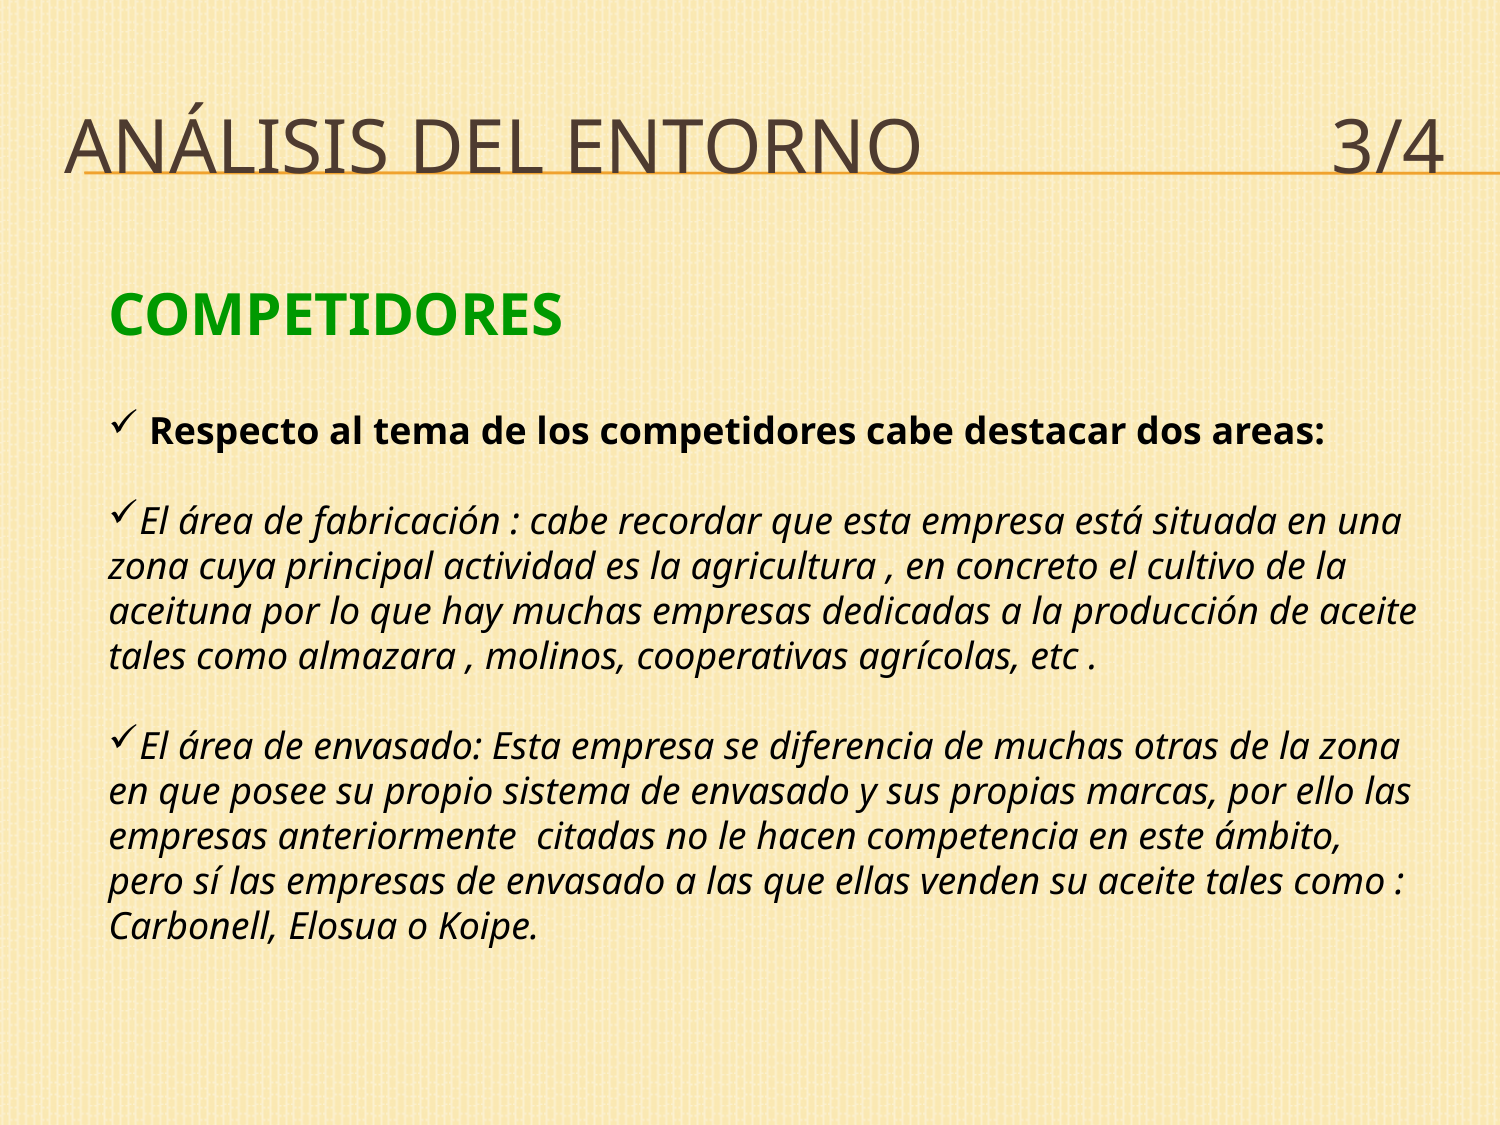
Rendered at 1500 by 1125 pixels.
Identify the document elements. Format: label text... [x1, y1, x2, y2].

title Análisis del entorno 3/4 [49, 75, 1475, 213]
text_box COMPETIDORES Respecto al tema de los competidores cabe destacar dos areas: El área de fabricación : cabe recordar que esta empresa está situada en una zona cuya principal actividad es la agricultura , en concreto el cultivo de la aceituna por lo que hay muchas empresas dedicadas a la producción de aceite tales como almazara , molinos, cooperativas agrícolas, etc . El área de envasado: Esta empresa se diferencia de muchas otras de la zona en que posee su propio sistema de envasado y sus propias marcas, por ello las empresas anteriormente citadas no le hacen competencia en este ámbito, pero sí las empresas de envasado a las que ellas venden su aceite tales como : Carbonell, Elosua o Koipe. [93, 269, 1442, 955]
